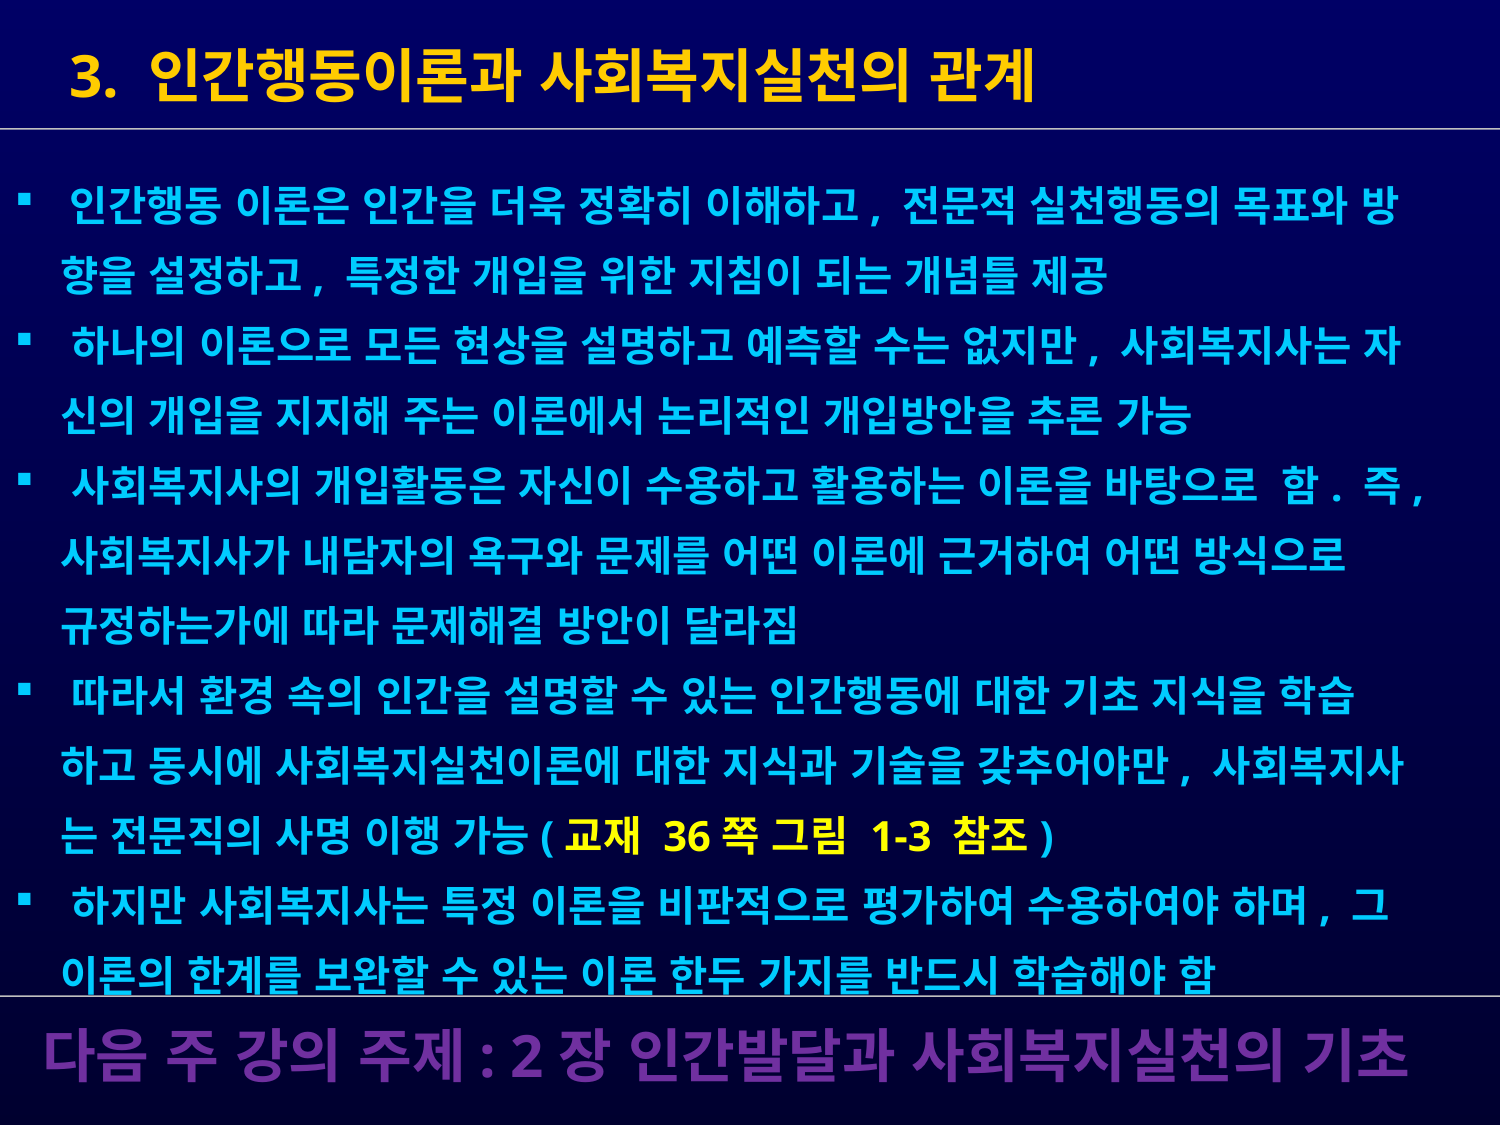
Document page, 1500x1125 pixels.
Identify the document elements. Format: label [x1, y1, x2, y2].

text_box [0, 31, 1500, 1098]
